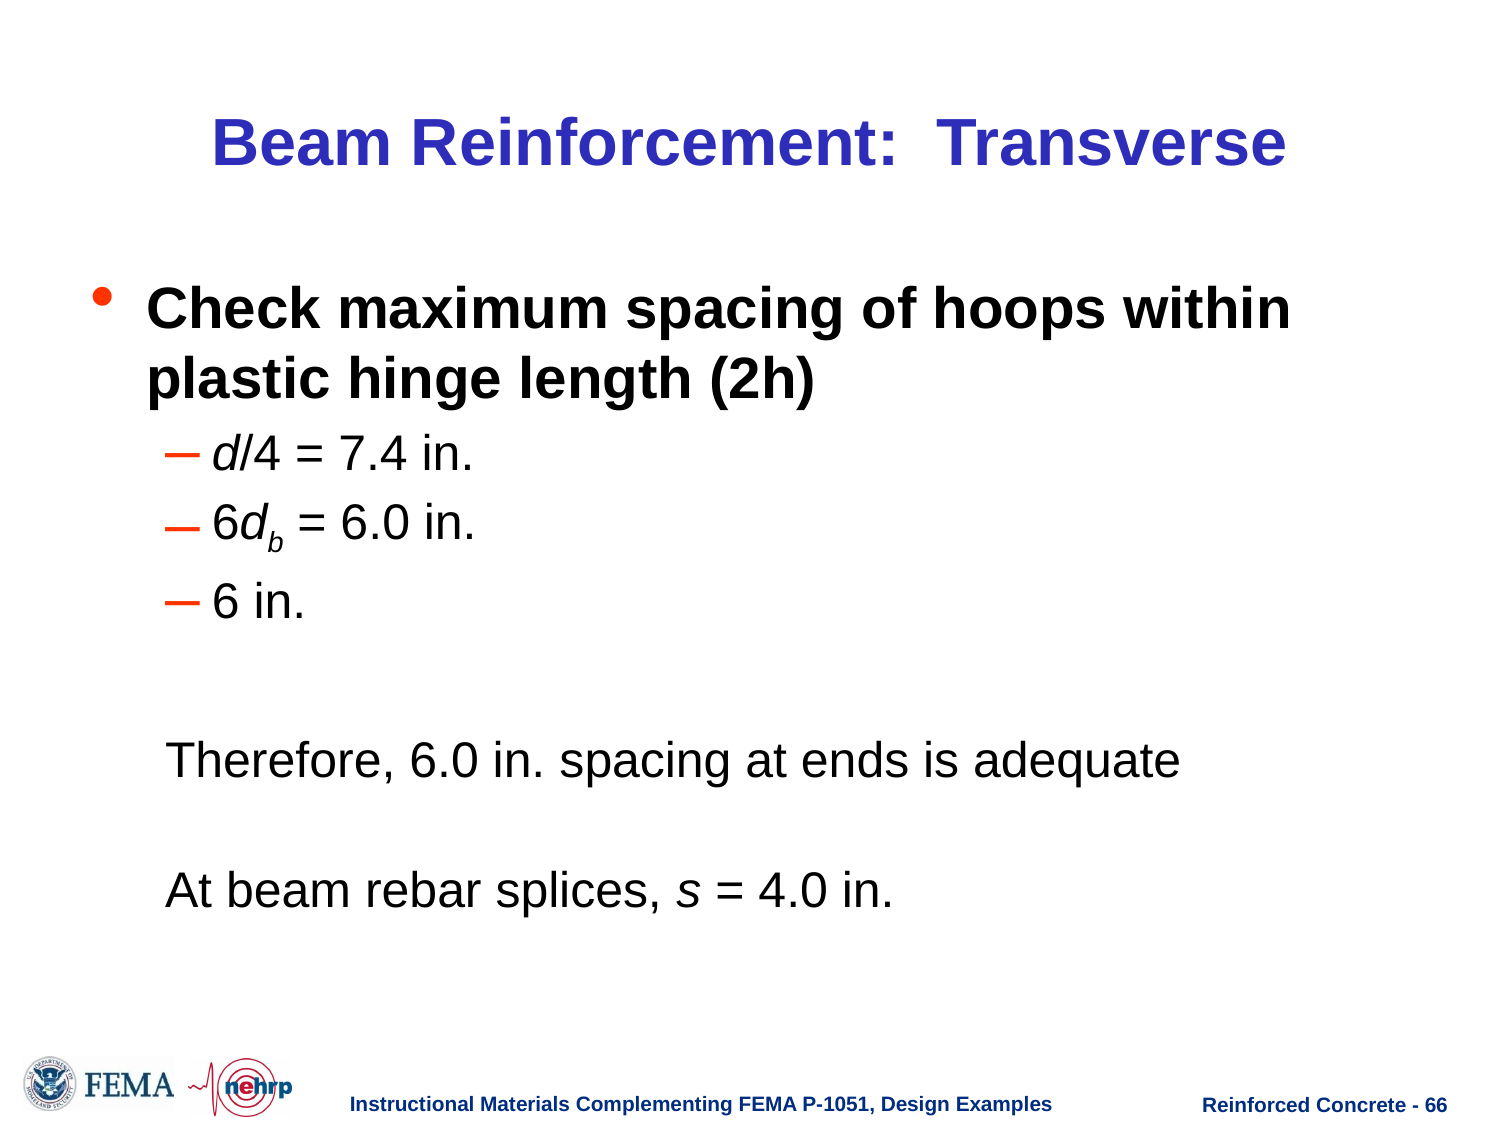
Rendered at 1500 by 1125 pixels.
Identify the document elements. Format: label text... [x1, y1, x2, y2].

footer Instructional Materials Complementing FEMA P-1051, Design Examples [334, 1087, 1104, 1124]
picture [23, 1056, 174, 1111]
picture [188, 1058, 292, 1117]
list Check maximum spacing of hoops within plastic hinge length (2h) d/4 = 7.4 in. 6db = 6.0 in. 6 in. Therefore, 6.0 in. spacing at ends is adequate At beam rebar splices, s = 4.0 in. [74, 262, 1426, 1006]
title Beam Reinforcement: Transverse [74, 44, 1426, 233]
